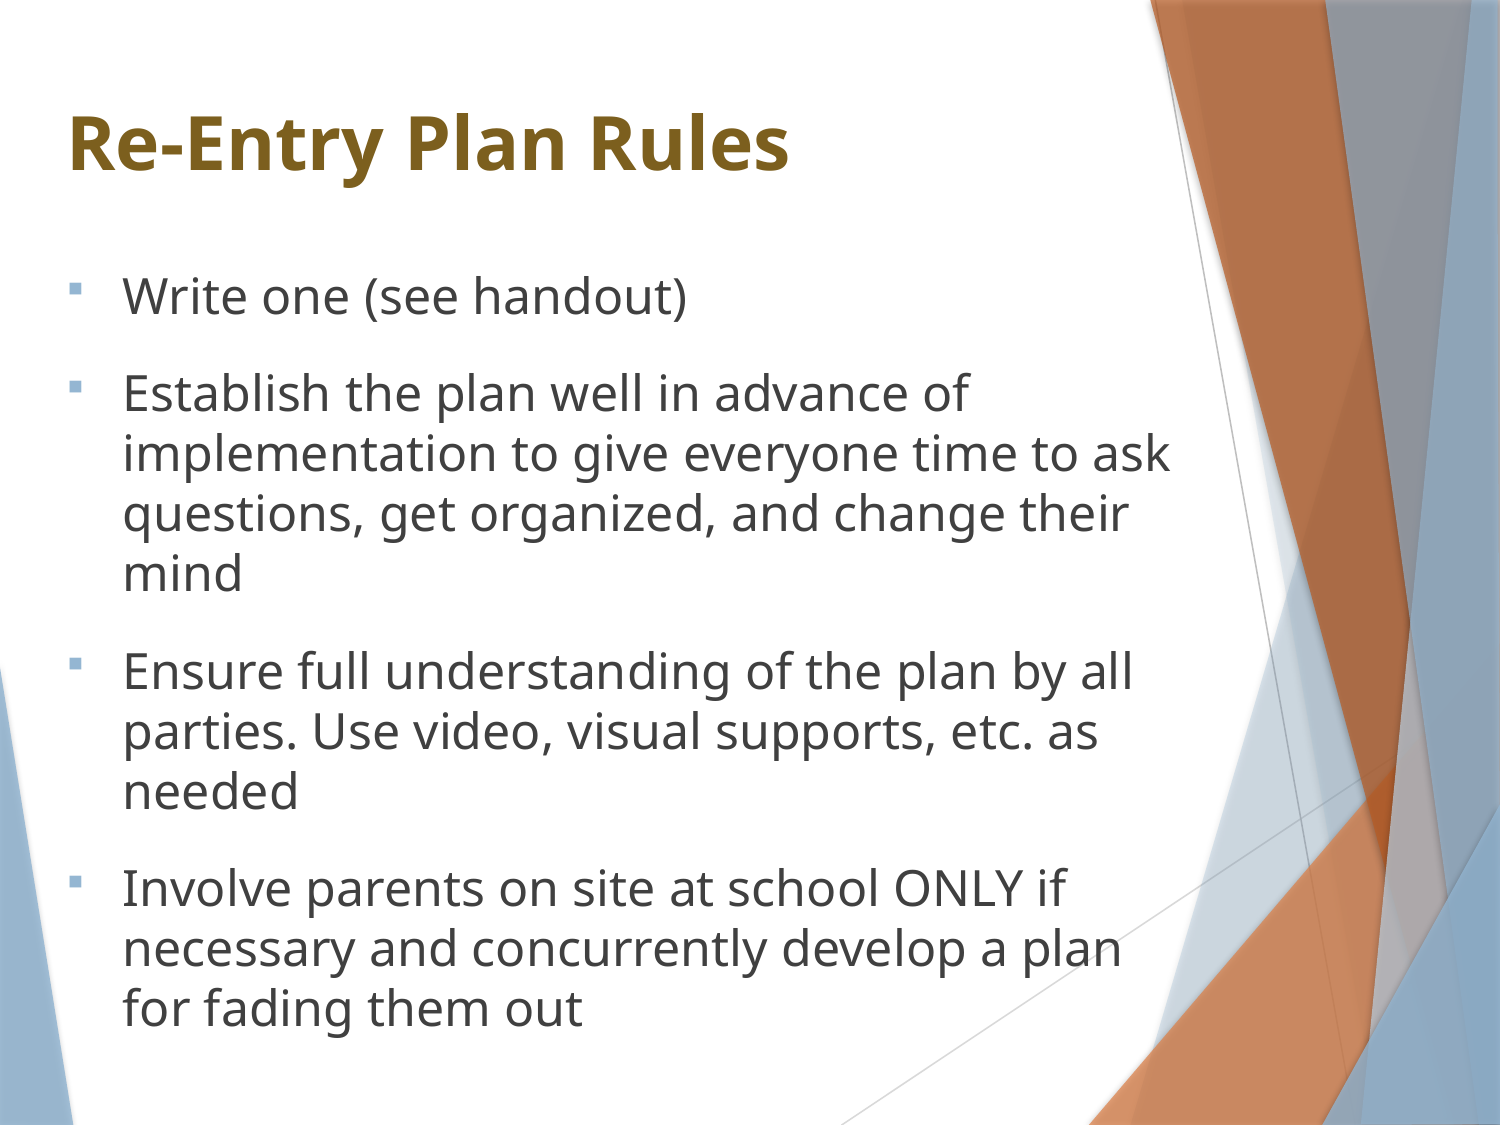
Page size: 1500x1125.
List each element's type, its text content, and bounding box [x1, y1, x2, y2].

list Write one (see handout) Establish the plan well in advance of implementation to give everyone time to ask questions, get organized, and change their mind Ensure full understanding of the plan by all parties. Use video, visual supports, etc. as needed Involve parents on site at school ONLY if necessary and concurrently develop a plan for fading them out [51, 256, 1189, 1125]
title Re-Entry Plan Rules [51, 87, 902, 256]
